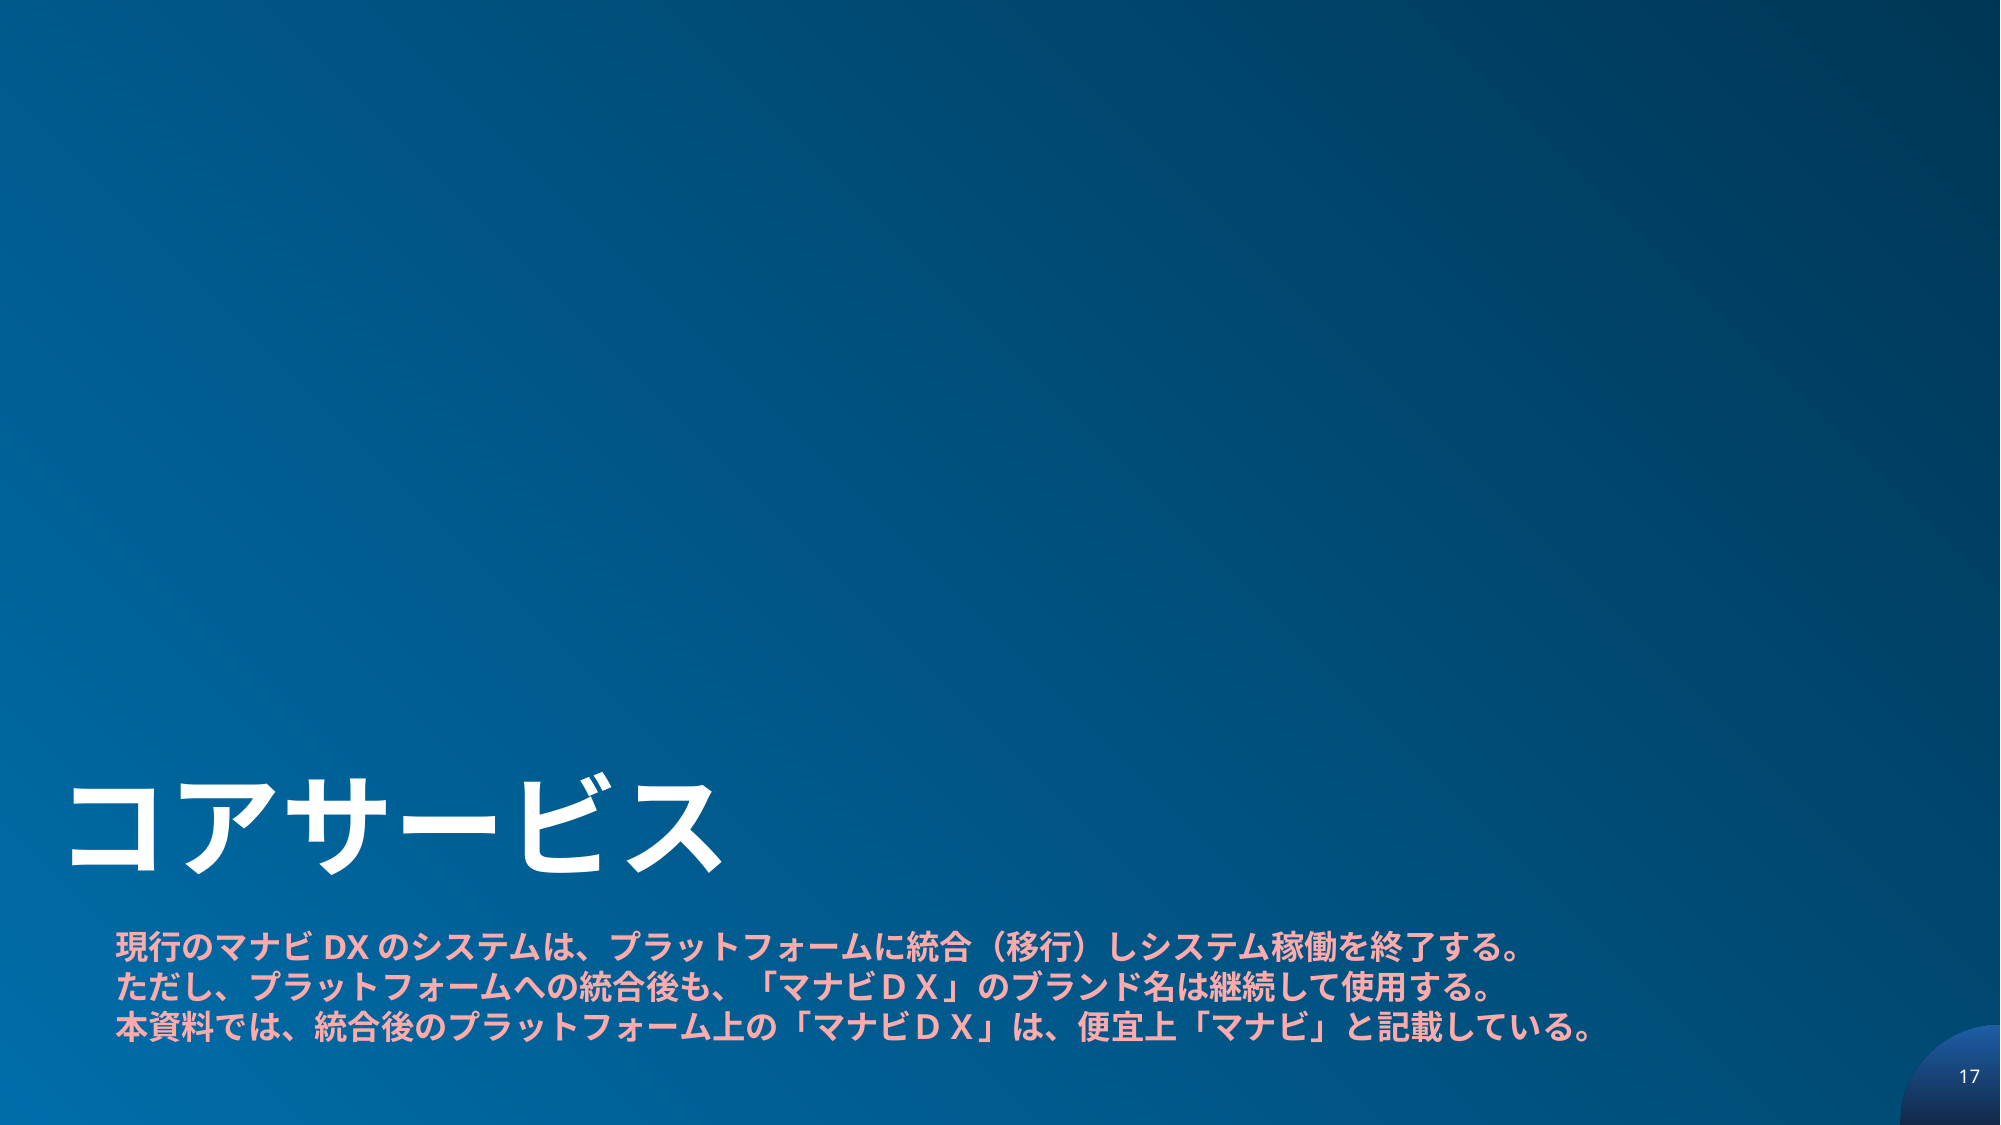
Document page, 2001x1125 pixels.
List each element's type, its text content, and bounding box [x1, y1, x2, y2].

text_box 現行のマナビDXのシステムは、プラットフォームに統合（移行）しシステム稼働を終了する。 ただし、プラットフォームへの統合後も、「マナビＤＸ」のブランド名は継続して使用する。 本資料では、統合後のプラットフォーム上の「マナビＤＸ」は、便宜上「マナビ」と記載している。 [100, 918, 1750, 1054]
title コアサービス [56, 627, 1944, 892]
